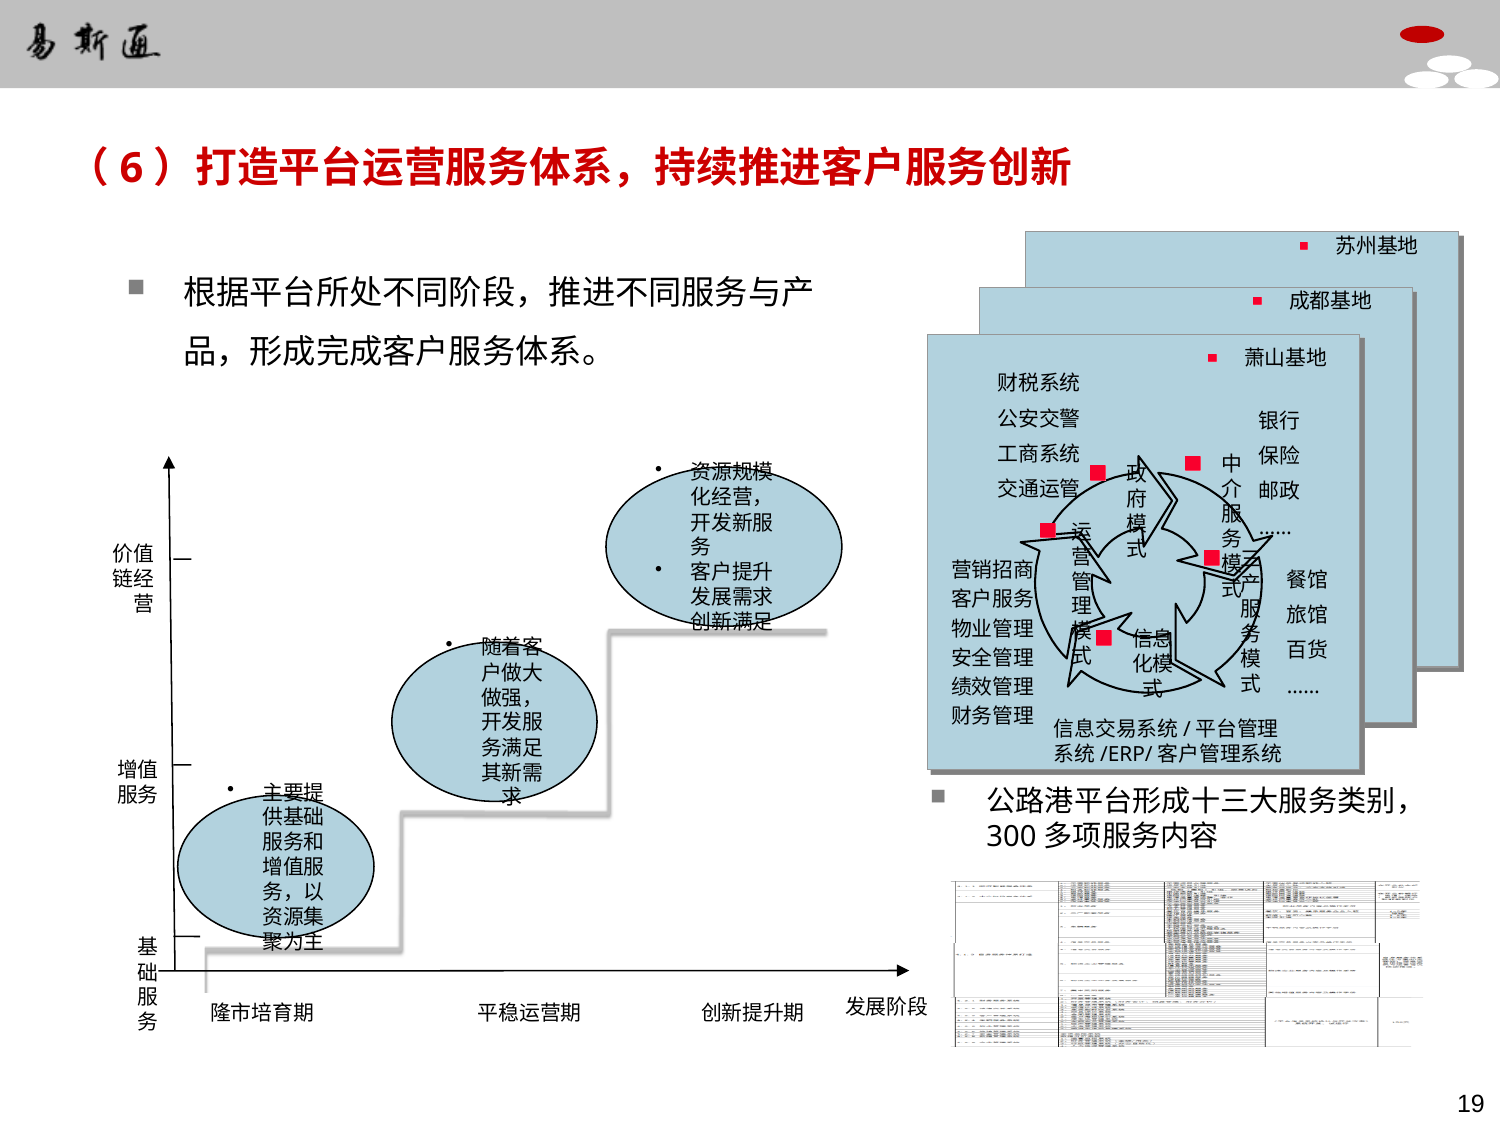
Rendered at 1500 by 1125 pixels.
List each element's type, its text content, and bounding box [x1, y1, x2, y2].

text_box 公路港平台形成十三大服务类别，300多项服务内容 [956, 783, 1459, 860]
text_box 根据平台所处不同阶段，推进不同服务与产品，形成完成客户服务体系。 [112, 243, 872, 378]
text_box （6）打造平台运营服务体系，持续推进客户服务创新 [53, 113, 1223, 213]
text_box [88, 455, 951, 1046]
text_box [926, 231, 1459, 775]
slide_number 18 [1435, 1049, 1500, 1125]
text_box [950, 881, 1424, 1047]
picture [16, 16, 167, 72]
